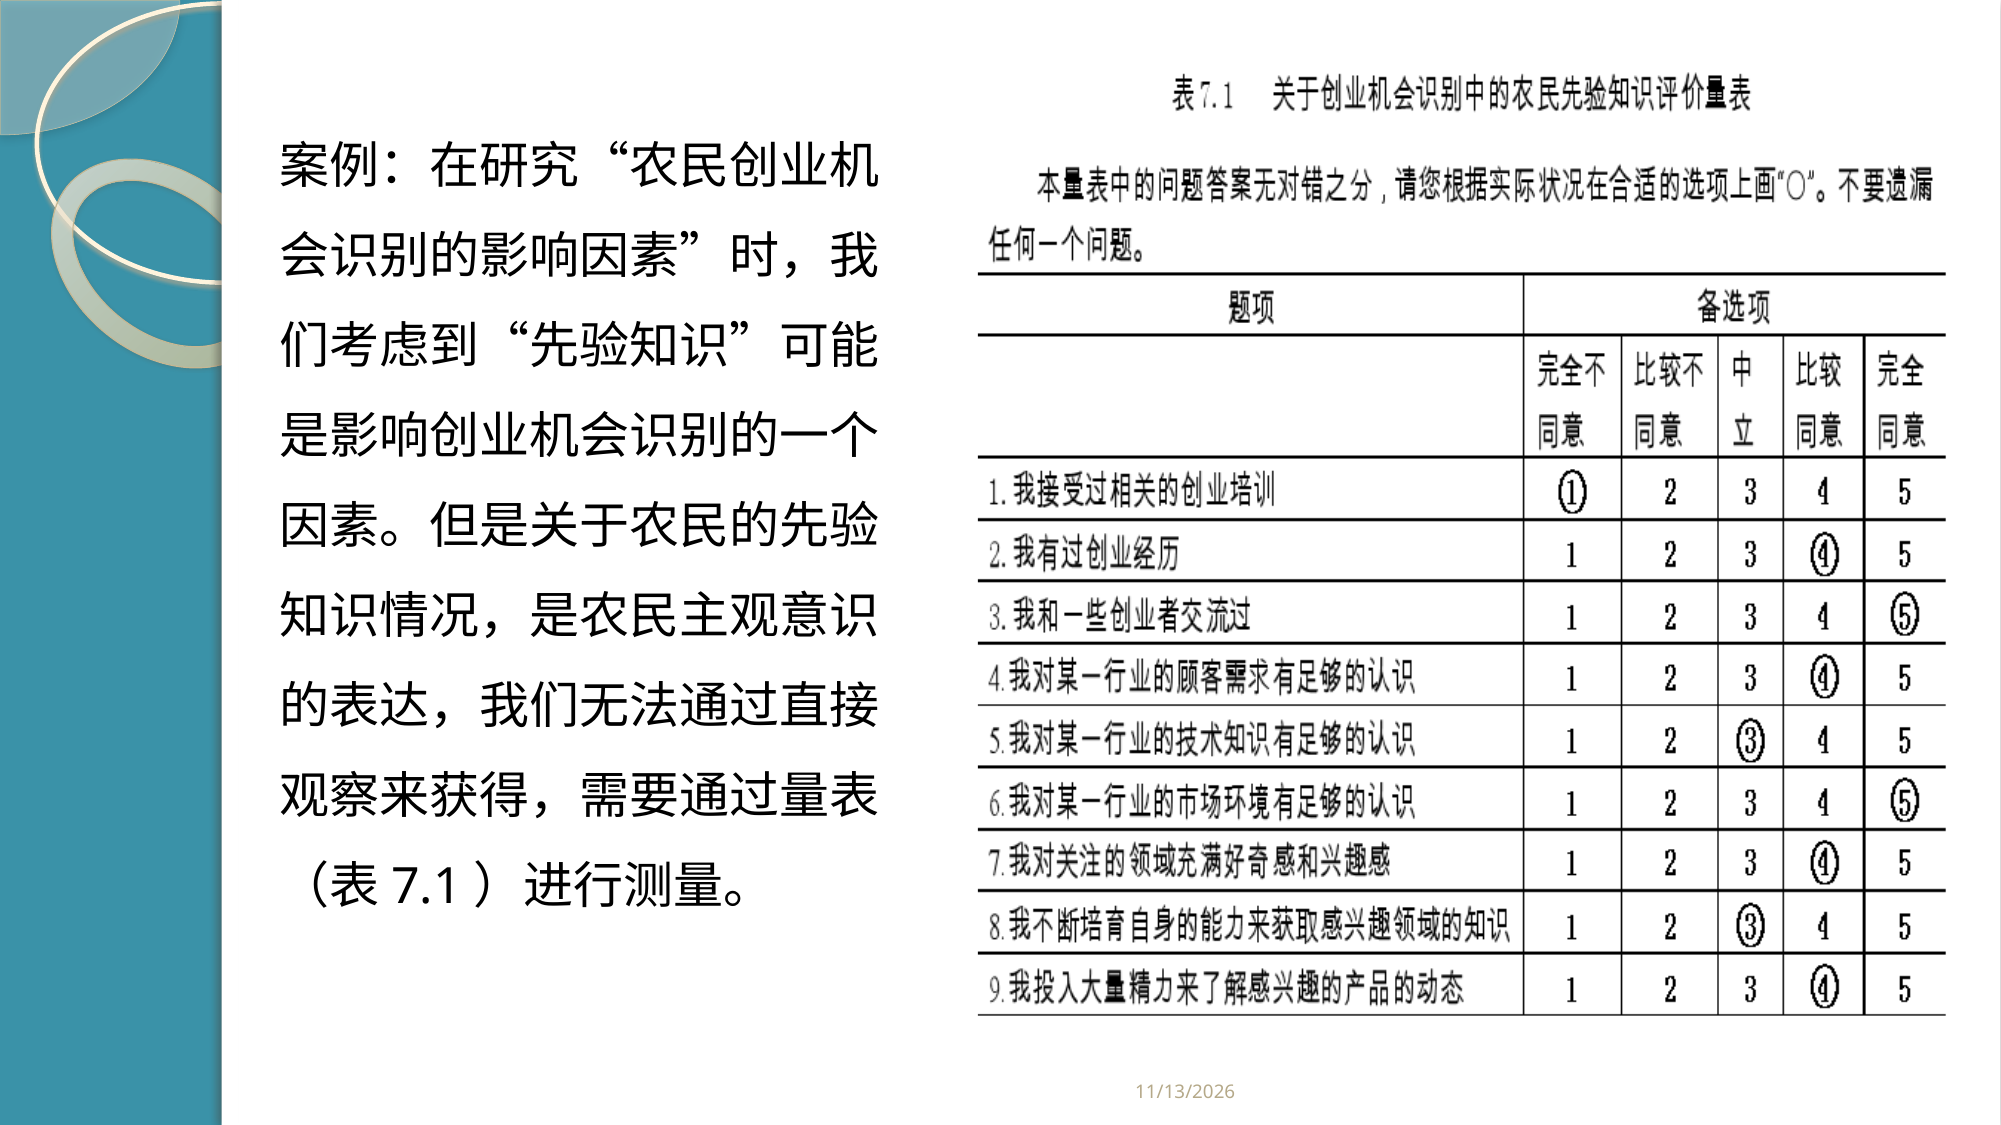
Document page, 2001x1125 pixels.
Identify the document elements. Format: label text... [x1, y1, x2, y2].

picture [977, 44, 1963, 1041]
list 案例：在研究“农民创业机会识别的影响因素”时，我们考虑到“先验知识”可能是影响创业机会识别的一个因素。但是关于农民的先验知识情况，是农民主观意识的表达，我们无法通过直接观察来获得，需要通过量表（表7.1）进行测量。 [254, 96, 916, 1077]
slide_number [783, 1034, 1250, 1113]
